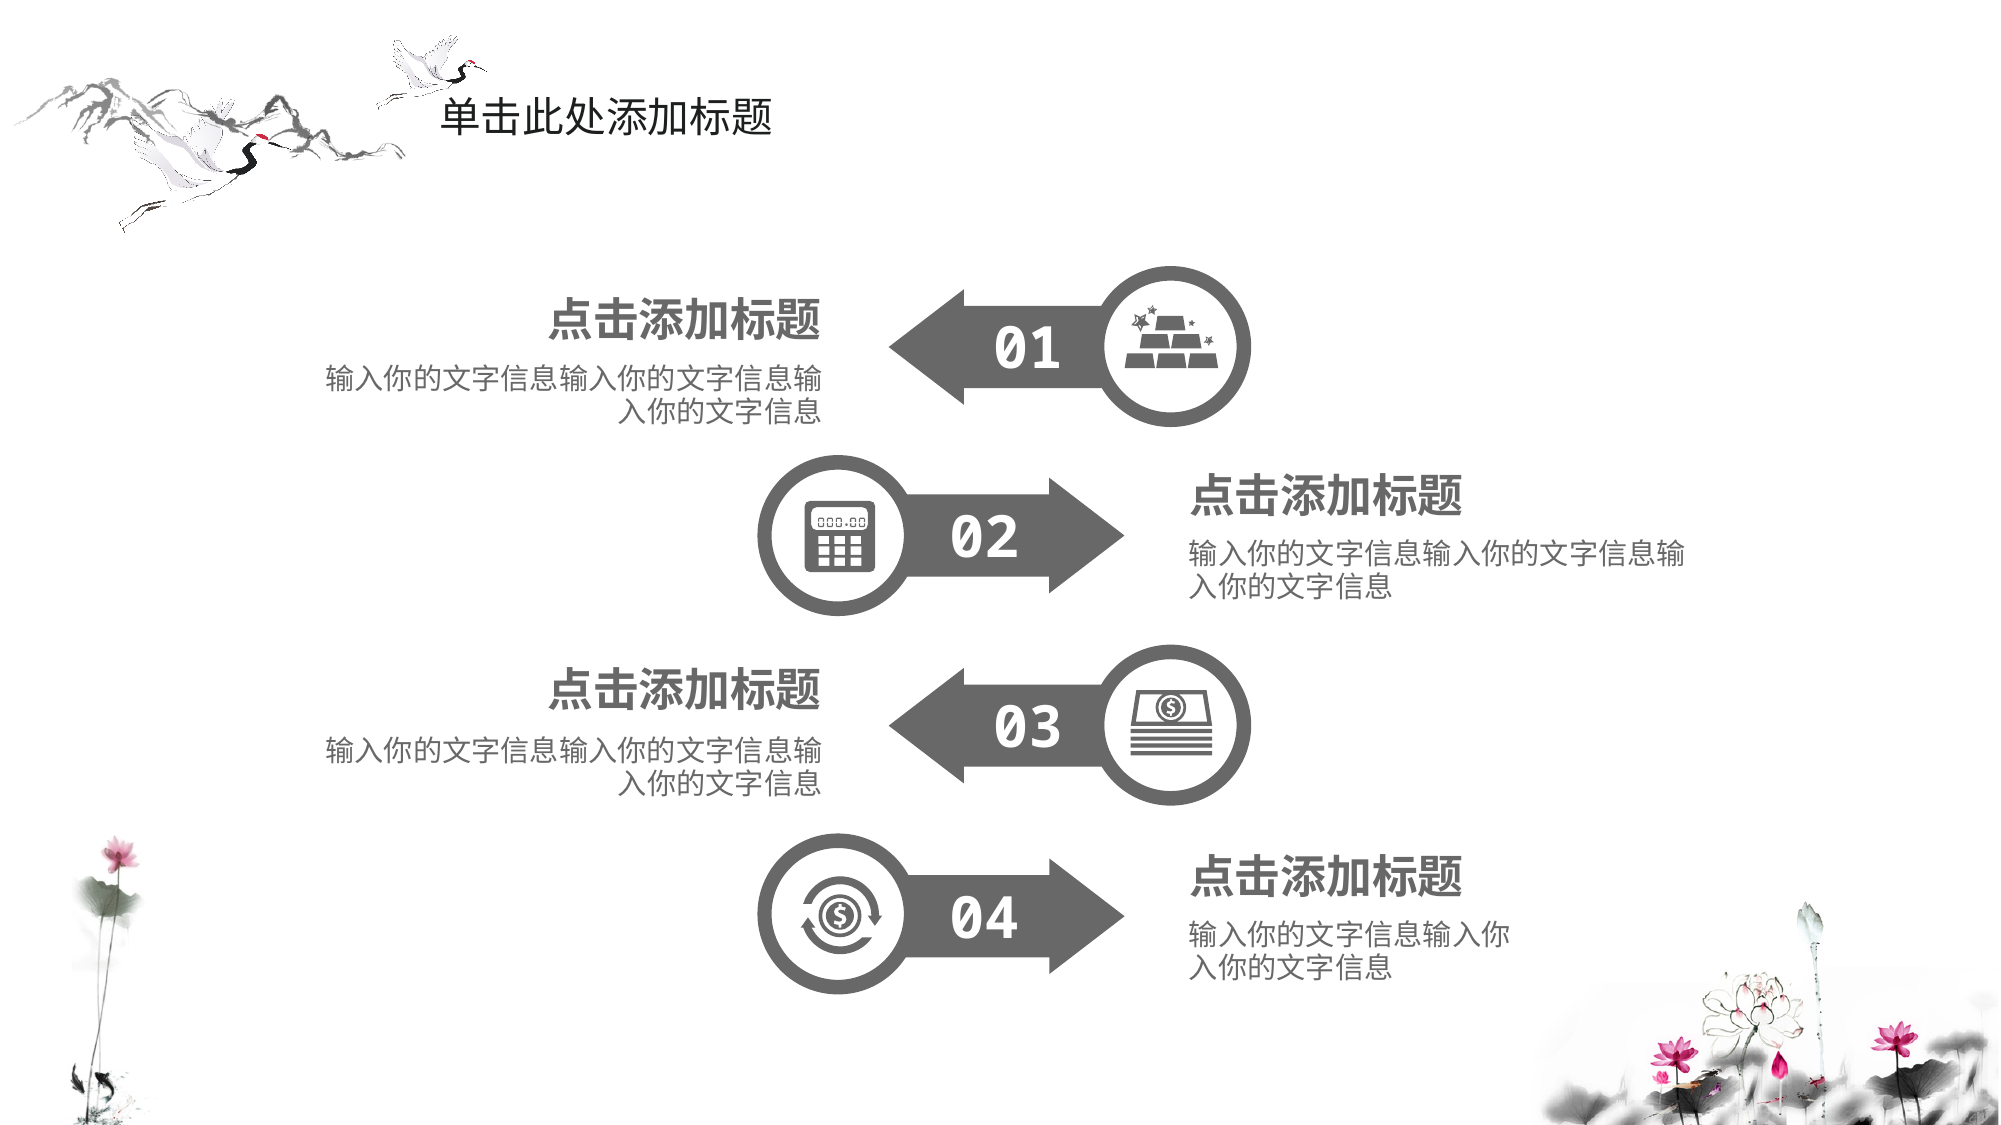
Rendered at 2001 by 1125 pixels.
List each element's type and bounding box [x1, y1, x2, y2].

text_box [12, 35, 1999, 1125]
